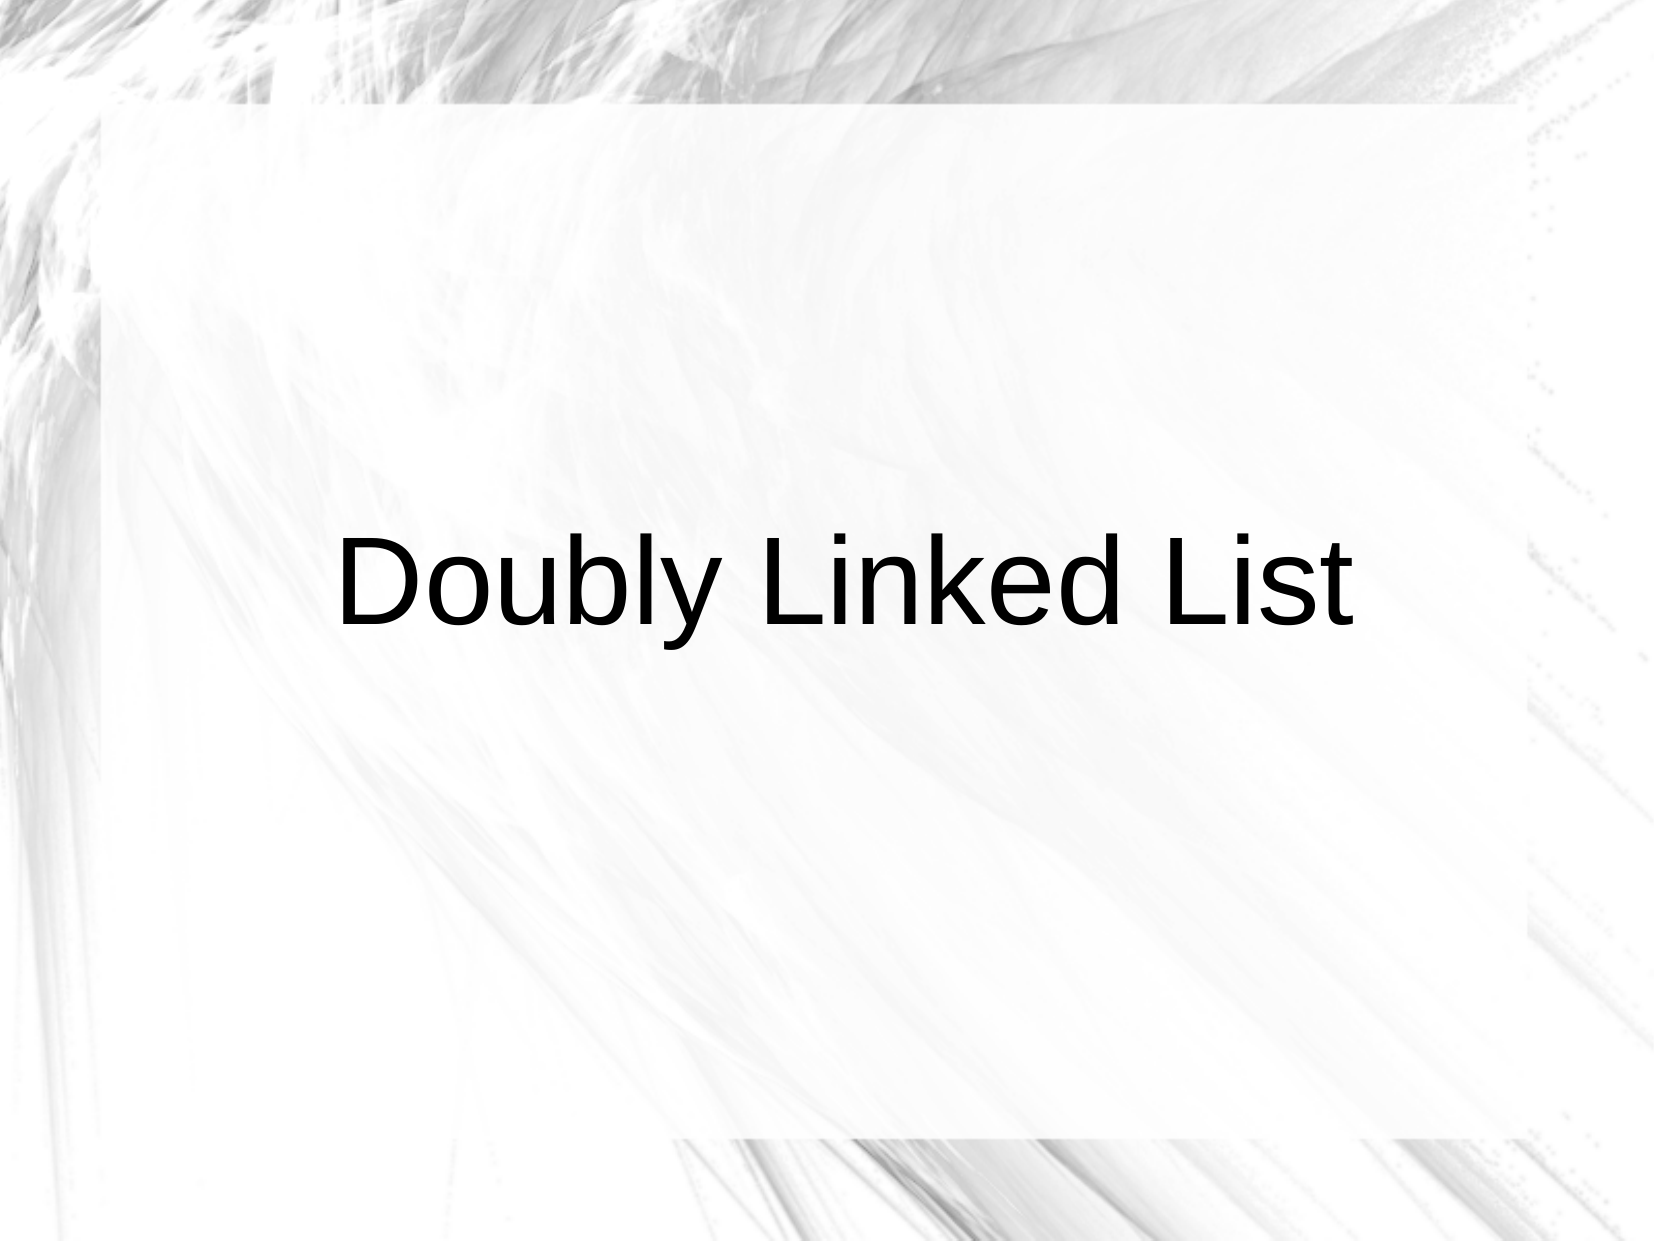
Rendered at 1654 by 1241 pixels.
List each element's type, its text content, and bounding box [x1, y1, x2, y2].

picture [0, 0, 1654, 1241]
list Doubly Linked List [118, 319, 1571, 1102]
